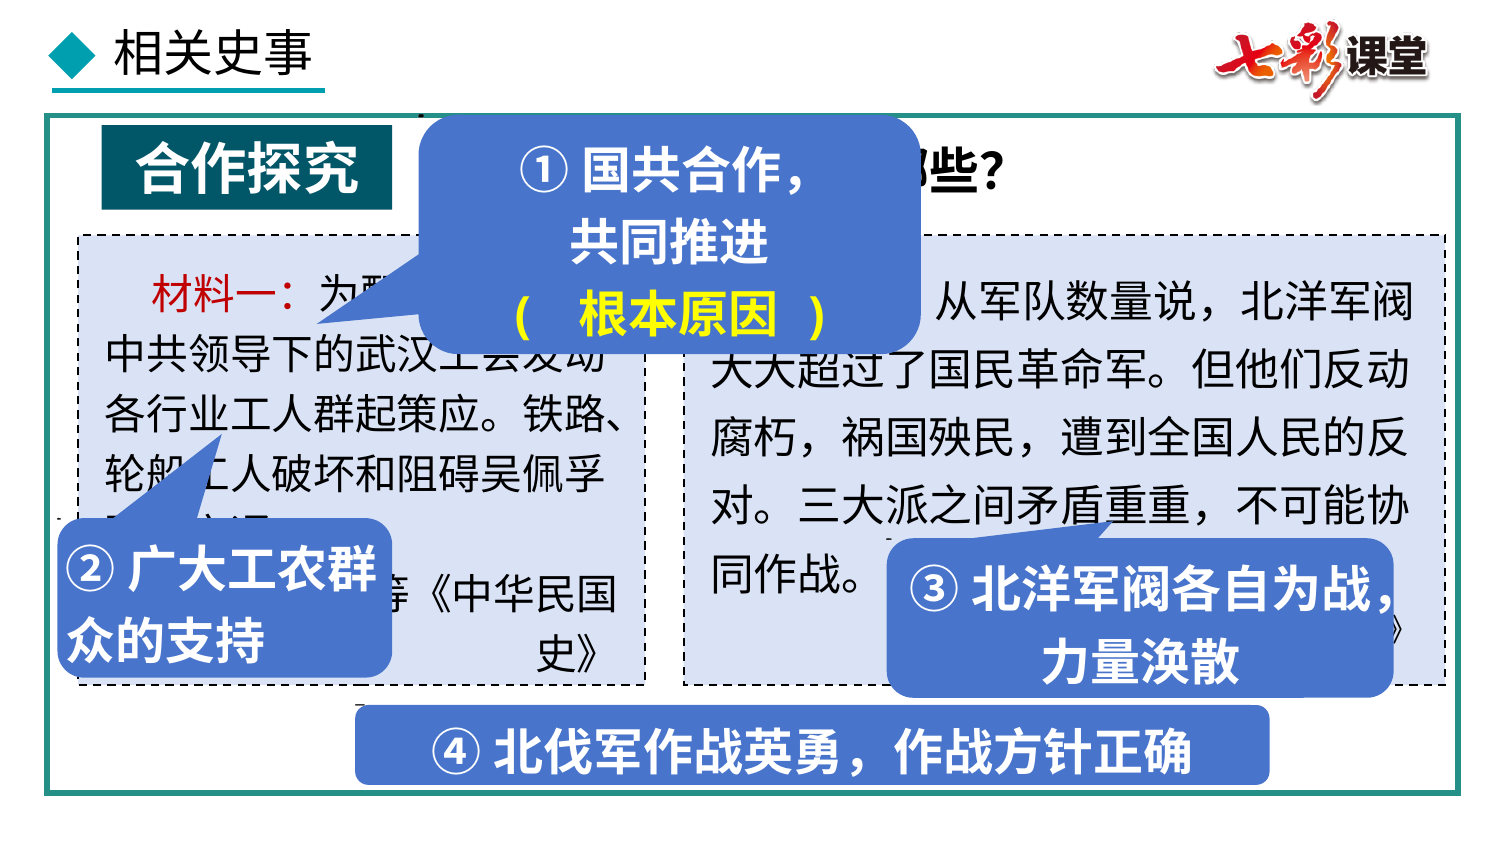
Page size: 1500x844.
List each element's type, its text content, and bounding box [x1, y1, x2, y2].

text_box ①国共合作， 共同推进 ( 根本原因 ) [408, 114, 921, 355]
text_box 材料二：从军队数量说，北洋军阀大大超过了国民革命军。但他们反动腐朽，祸国殃民，遭到全国人民的反对。三大派之间矛盾重重，不可能协同作战。 ——王桧林主编《中国现代史》 [683, 234, 1446, 686]
picture [1210, 15, 1434, 106]
text_box ②广大工农群众的支持 [57, 468, 177, 678]
text_box 胜利进军的原因有哪些？ [915, 132, 1356, 207]
text_box 合作探究 [101, 125, 393, 210]
text_box 材料一：为配合北伐军，中共领导下的武汉工会发动各行业工人群起策应。铁路、轮船工人破坏和阻碍吴佩孚军队交通。 ——杨天石等《中华民国史》 [549, 355, 646, 686]
text_box 胜利进军的原因有哪些？ [417, 132, 425, 207]
text_box 材料一：为配合北伐军，中共领导下的武汉工会发动各行业工人群起策应。铁路、轮船工人破坏和阻碍吴佩孚军队交通。 ——杨天石等《中华民国史》 [77, 234, 418, 518]
picture [177, 261, 549, 745]
text_box ④北伐军作战英勇，作战方针正确 [355, 704, 1270, 785]
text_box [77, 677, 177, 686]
text_box ③北洋军阀各自为战，力量涣散 [886, 521, 1394, 698]
